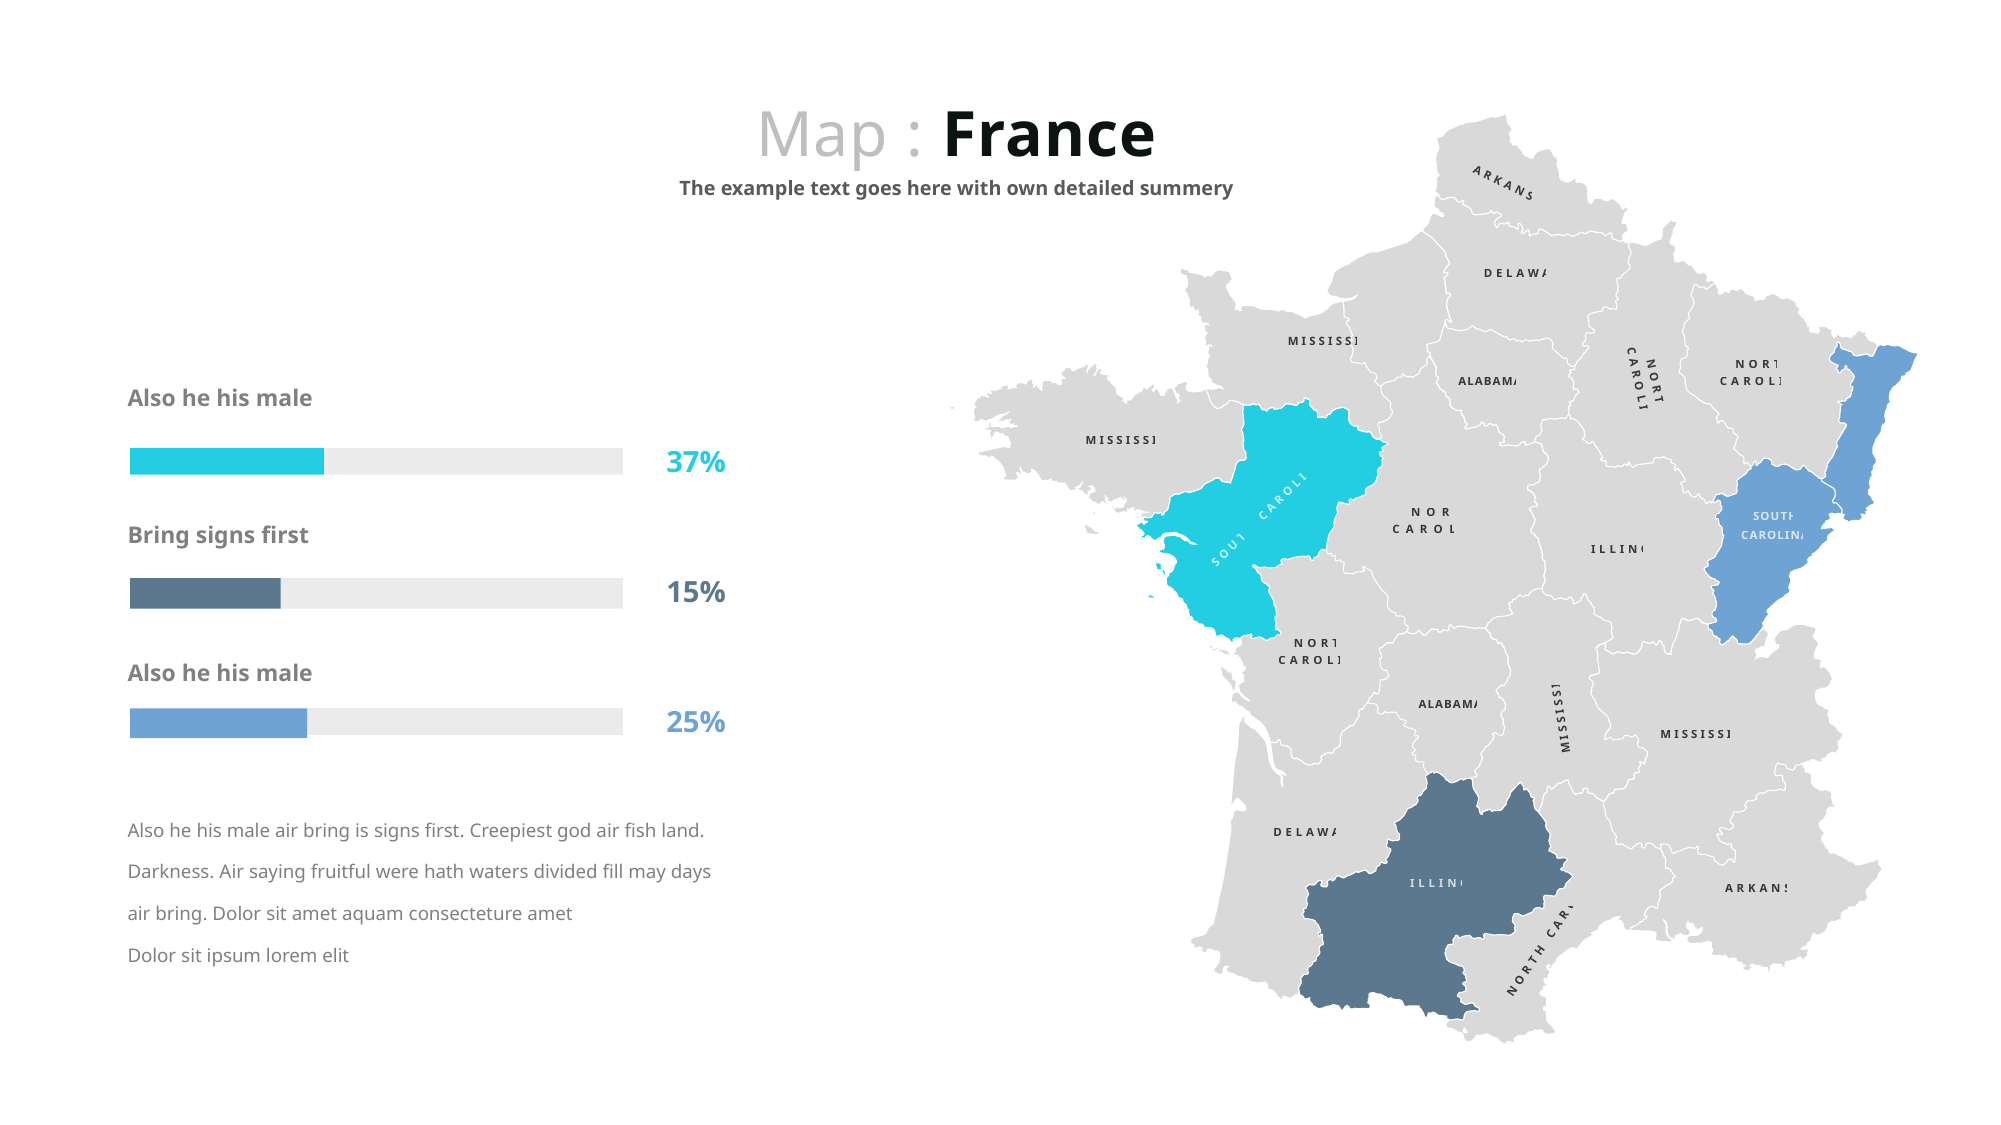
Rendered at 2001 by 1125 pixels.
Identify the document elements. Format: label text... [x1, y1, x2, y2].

text_box 37% [651, 435, 775, 486]
text_box [323, 447, 624, 476]
text_box 25% [651, 696, 775, 747]
text_box Also he his male [112, 650, 412, 694]
text_box Also he his male air bring is signs first. Creepiest god air fish land. Darkness. Air saying fruitful were hath waters divided fill may days air bring. Dolor sit amet aquam consecteture amet Dolor sit ipsum lorem elit [112, 791, 731, 974]
text_box Bring signs first [112, 513, 365, 556]
text_box [129, 707, 308, 739]
text_box The example text goes here with own detailed summery [601, 168, 947, 208]
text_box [947, 113, 1919, 1045]
text_box Also he his male [112, 376, 412, 419]
text_box Map : France [654, 86, 1259, 177]
text_box [129, 577, 280, 610]
text_box [306, 707, 624, 736]
text_box [280, 577, 624, 610]
text_box 15% [651, 566, 775, 616]
text_box [129, 447, 323, 476]
